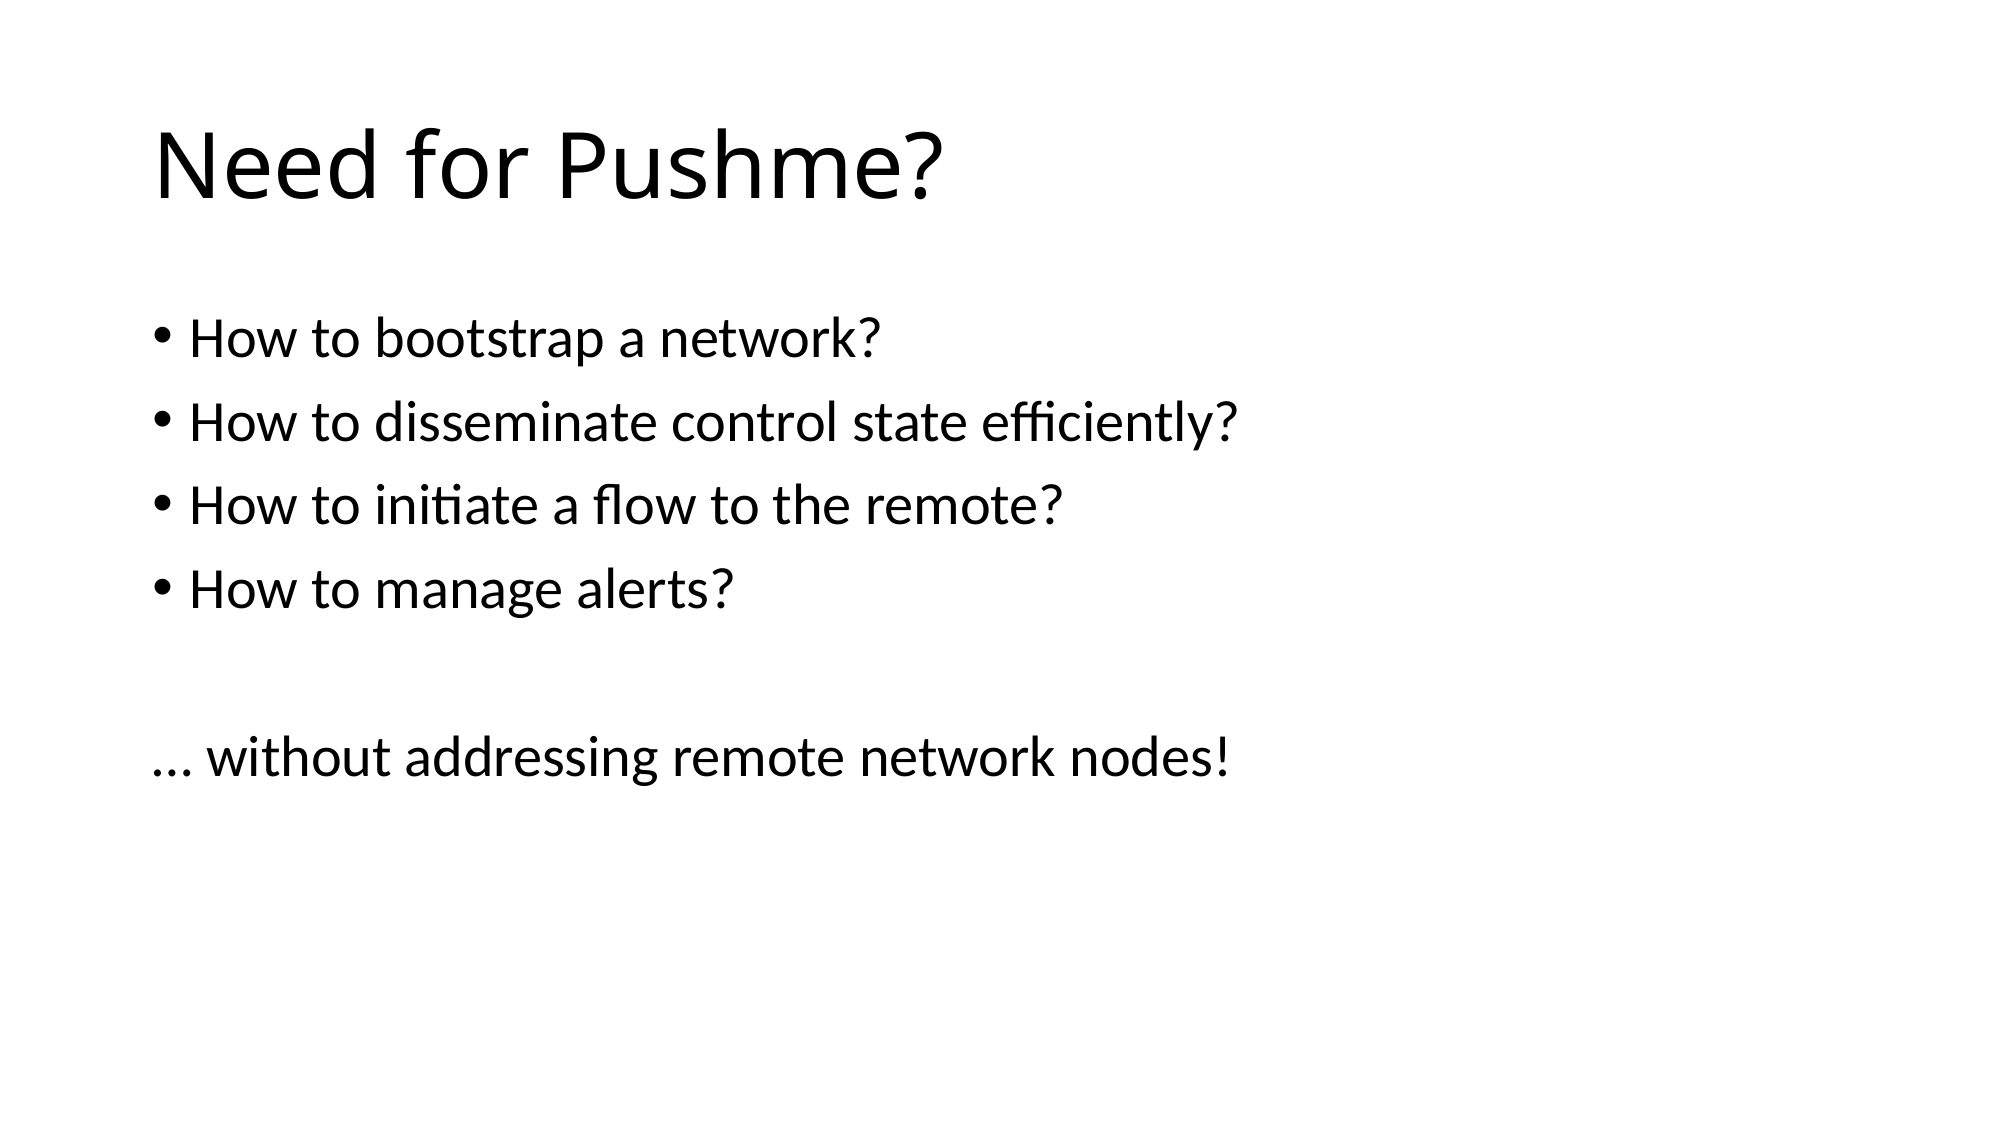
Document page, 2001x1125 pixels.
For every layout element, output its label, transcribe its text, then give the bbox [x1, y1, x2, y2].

title Need for Pushme? [137, 59, 1863, 278]
list How to bootstrap a network? How to disseminate control state efficiently? How to initiate a flow to the remote? How to manage alerts? … without addressing remote network nodes! [137, 299, 1863, 1014]
